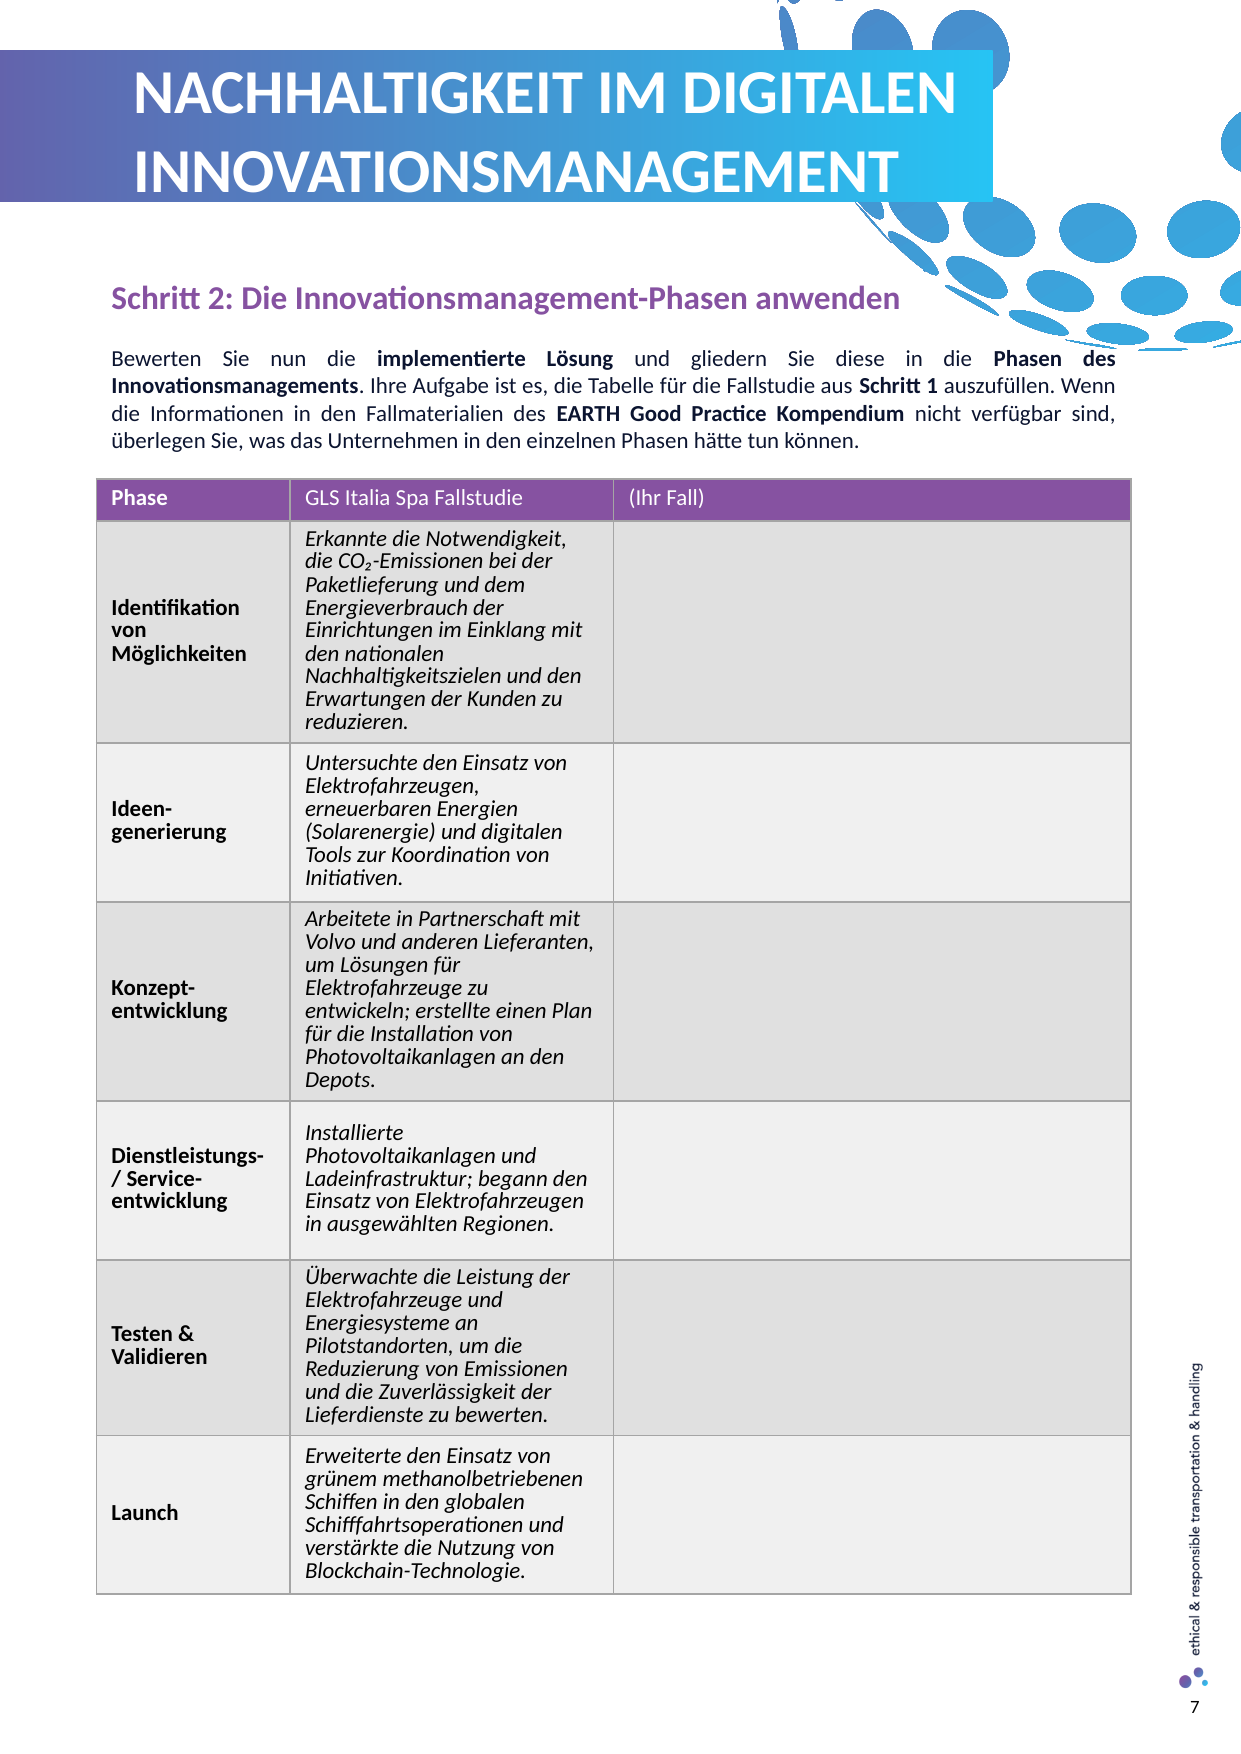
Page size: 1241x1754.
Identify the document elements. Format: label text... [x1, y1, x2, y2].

text_box [1086, 323, 1149, 345]
table_cell Überwachte die Leistung der Elektrofahrzeuge und Energiesysteme an Pilotstandorten, um die Reduzierung von Emissionen und die Zuverlässigkeit der Lieferdienste zu bewerten. [291, 1261, 613, 1435]
table_cell Arbeitete in Partnerschaft mit Volvo und anderen Lieferanten, um Lösungen für Elektrofahrzeuge zu entwickeln; erstellte einen Plan für die Installation von Photovoltaikanlagen an den Depots. [291, 903, 613, 1100]
table_header Phase [97, 480, 289, 520]
table_cell Konzept-entwicklung [97, 903, 289, 1100]
list Schritt 2: Die Innovationsmanagement-Phasen anwenden Bewerten Sie nun die implementierte Lösung und gliedern Sie diese in die Phasen des Innovationsmanagements. Ihre Aufgabe ist es, die Tabelle für die Fallstudie aus Schritt 1 auszufüllen. Wenn die Informationen in den Fallmaterialien des EARTH Good Practice Kompendium nicht verfügbar sind, überlegen Sie, was das Unternehmen in den einzelnen Phasen hätte tun können. [96, 268, 1131, 478]
table_cell Erweiterte den Einsatz von grünem methanolbetriebenen Schiffen in den globalen Schifffahrtsoperationen und verstärkte die Nutzung von Blockchain-Technologie. [291, 1436, 613, 1593]
table_cell Erkannte die Notwendigkeit, die CO₂-Emissionen bei der Paketlieferung und dem Energieverbrauch der Einrichtungen im Einklang mit den nationalen Nachhaltigkeitszielen und den Erwartungen der Kunden zu reduzieren. [291, 522, 613, 742]
text_box [1221, 112, 1241, 172]
table_cell [614, 1102, 1130, 1259]
table_cell [614, 522, 1130, 742]
table_cell Testen & Validieren [97, 1261, 289, 1435]
text_box [1121, 276, 1188, 316]
text_box [945, 285, 999, 316]
table_cell [614, 903, 1130, 1100]
text_box [852, 9, 913, 50]
table_cell [614, 1436, 1130, 1593]
table_cell [614, 1261, 1130, 1435]
text_box [1174, 321, 1233, 343]
text_box [1213, 340, 1241, 348]
text_box [963, 197, 1036, 257]
text_box [788, 0, 800, 4]
table_cell Installierte Photovoltaikanlagen und Ladeinfrastruktur; begann den Einsatz von Elektrofahrzeugen in ausgewählten Regionen. [291, 1102, 613, 1259]
table_header (Ihr Fall) [614, 480, 1130, 520]
text_box [1059, 203, 1137, 263]
table_cell Untersuchte den Einsatz von Elektrofahrzeugen, erneuerbaren Energien (Solarenergie) und digitalen Tools zur Koordination von Initiativen. [291, 744, 613, 901]
text_box [855, 202, 939, 276]
table_cell Dienstleistungs- / Service-entwicklung [97, 1102, 289, 1259]
text_box [1220, 270, 1241, 306]
table_header GLS Italia Spa Fallstudie [291, 480, 613, 520]
picture [1179, 1357, 1217, 1680]
table_cell Launch [97, 1436, 289, 1593]
slide_number 7 [1153, 1676, 1215, 1736]
text_box [1065, 339, 1117, 349]
text_box [779, 6, 799, 50]
text_box [888, 202, 949, 243]
table_cell [614, 744, 1130, 901]
text_box [1026, 270, 1094, 312]
list NACHHALTIGKEIT IM DIGITALEN INNOVATIONSMANAGEMENT [0, 50, 993, 202]
table_cell Identifikation von Möglichkeiten [97, 522, 289, 742]
text_box [932, 10, 1010, 90]
text_box [1009, 310, 1069, 336]
table_cell Ideen-generierung [97, 744, 289, 901]
text_box [1167, 200, 1240, 258]
text_box [946, 256, 1008, 299]
